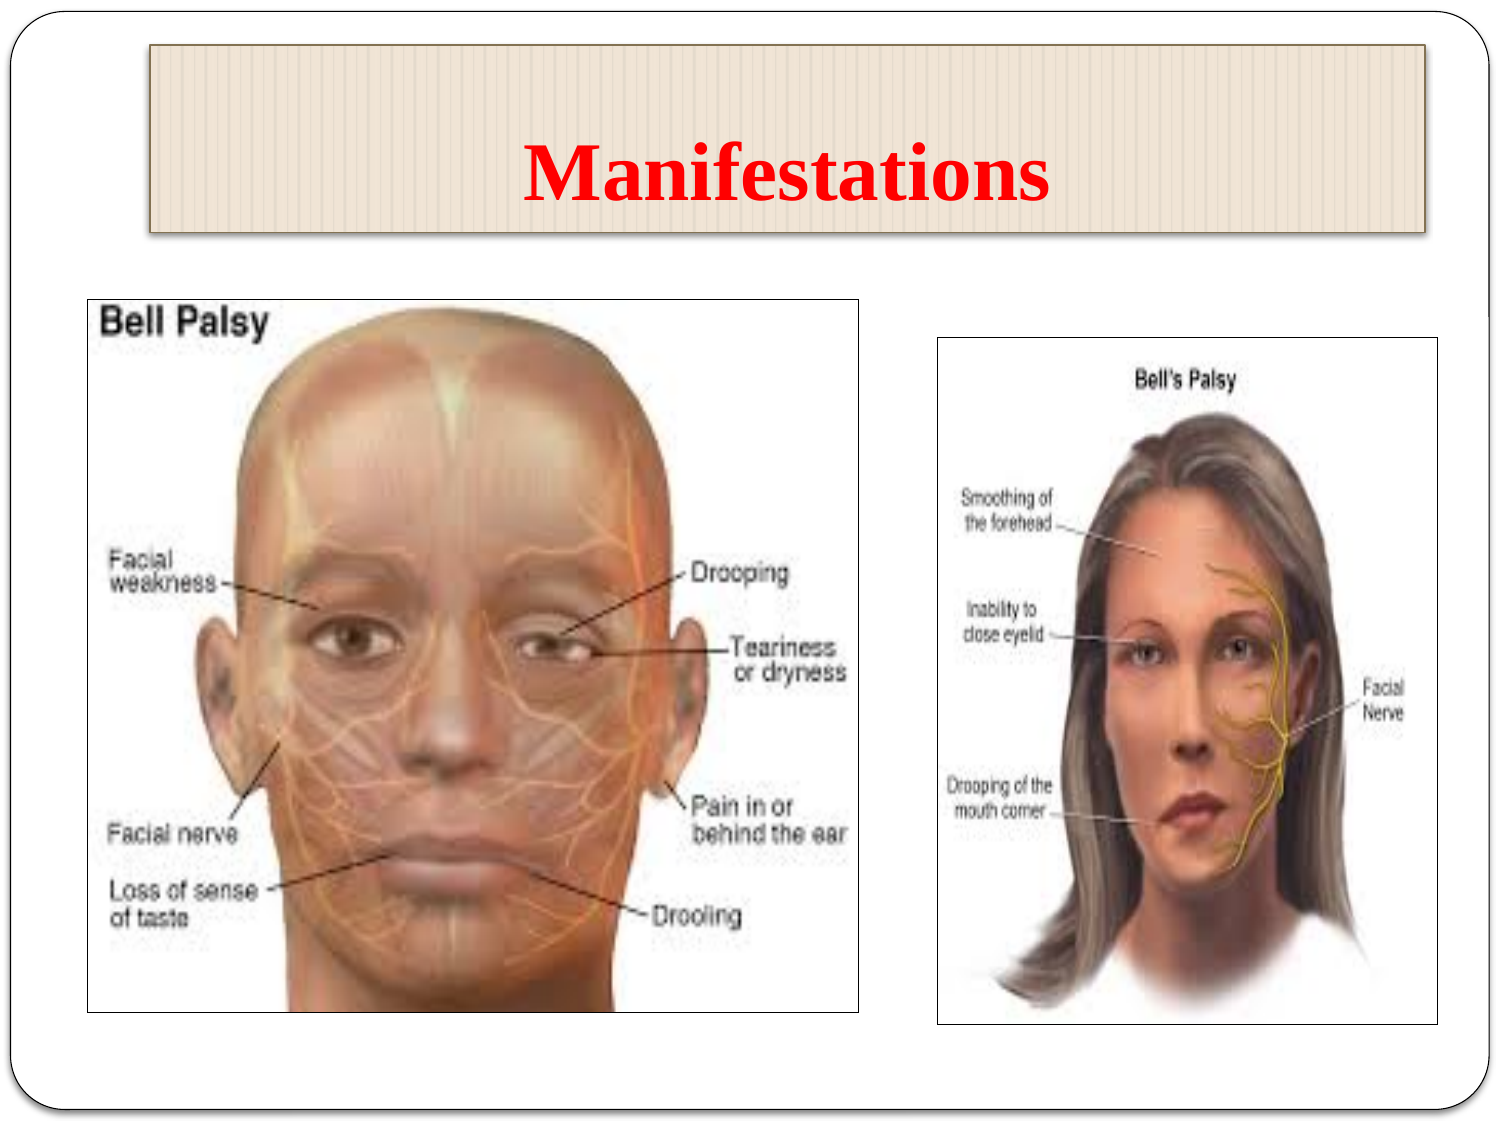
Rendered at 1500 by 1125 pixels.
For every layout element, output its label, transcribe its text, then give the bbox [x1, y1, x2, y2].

picture [937, 337, 1438, 1026]
title Manifestations [149, 44, 1426, 233]
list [87, 299, 859, 1013]
